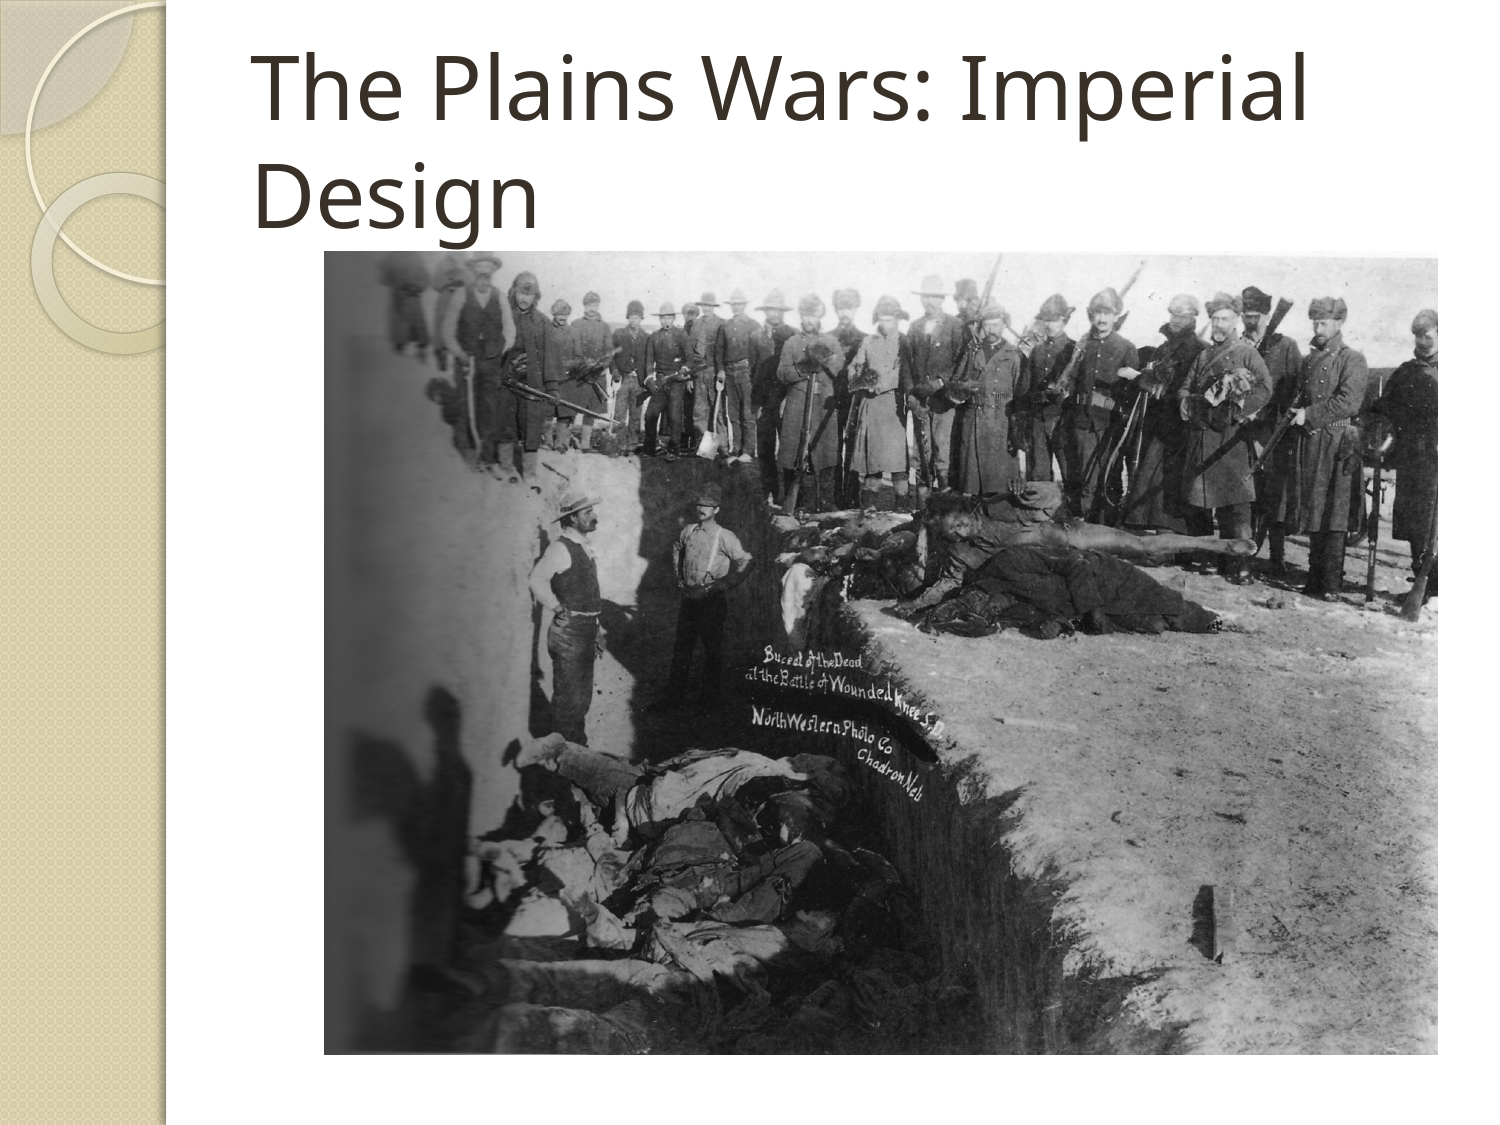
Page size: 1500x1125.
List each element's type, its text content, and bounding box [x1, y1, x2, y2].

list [324, 251, 1438, 1056]
title The Plains Wars: Imperial Design [235, 45, 1466, 233]
